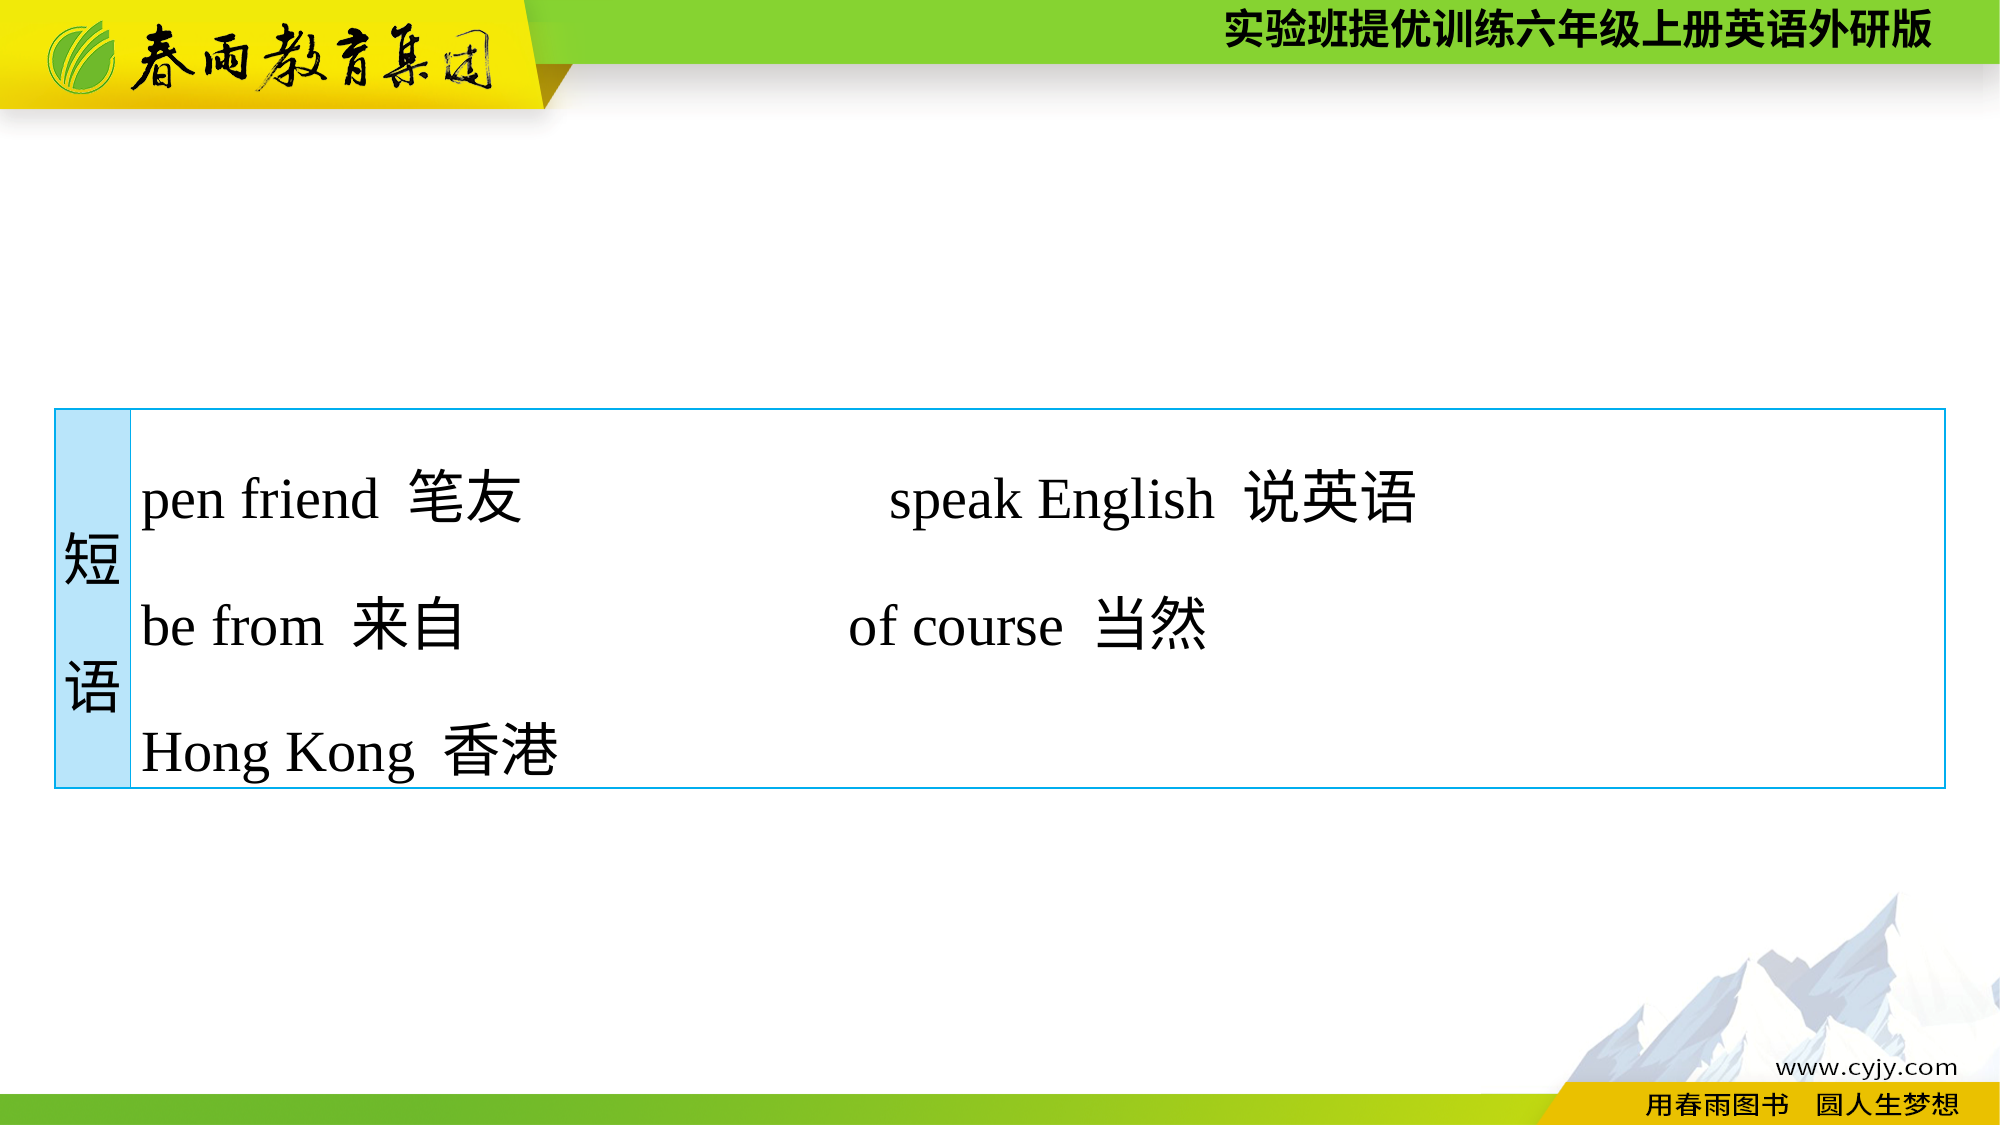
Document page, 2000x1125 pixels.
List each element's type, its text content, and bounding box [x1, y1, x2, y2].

table_header 短 语 [56, 410, 130, 787]
picture [0, 0, 2000, 1125]
table_header pen friend 笔友 speak English 说英语 be from 来自 of course 当然 Hong Kong 香港 [131, 410, 1944, 787]
